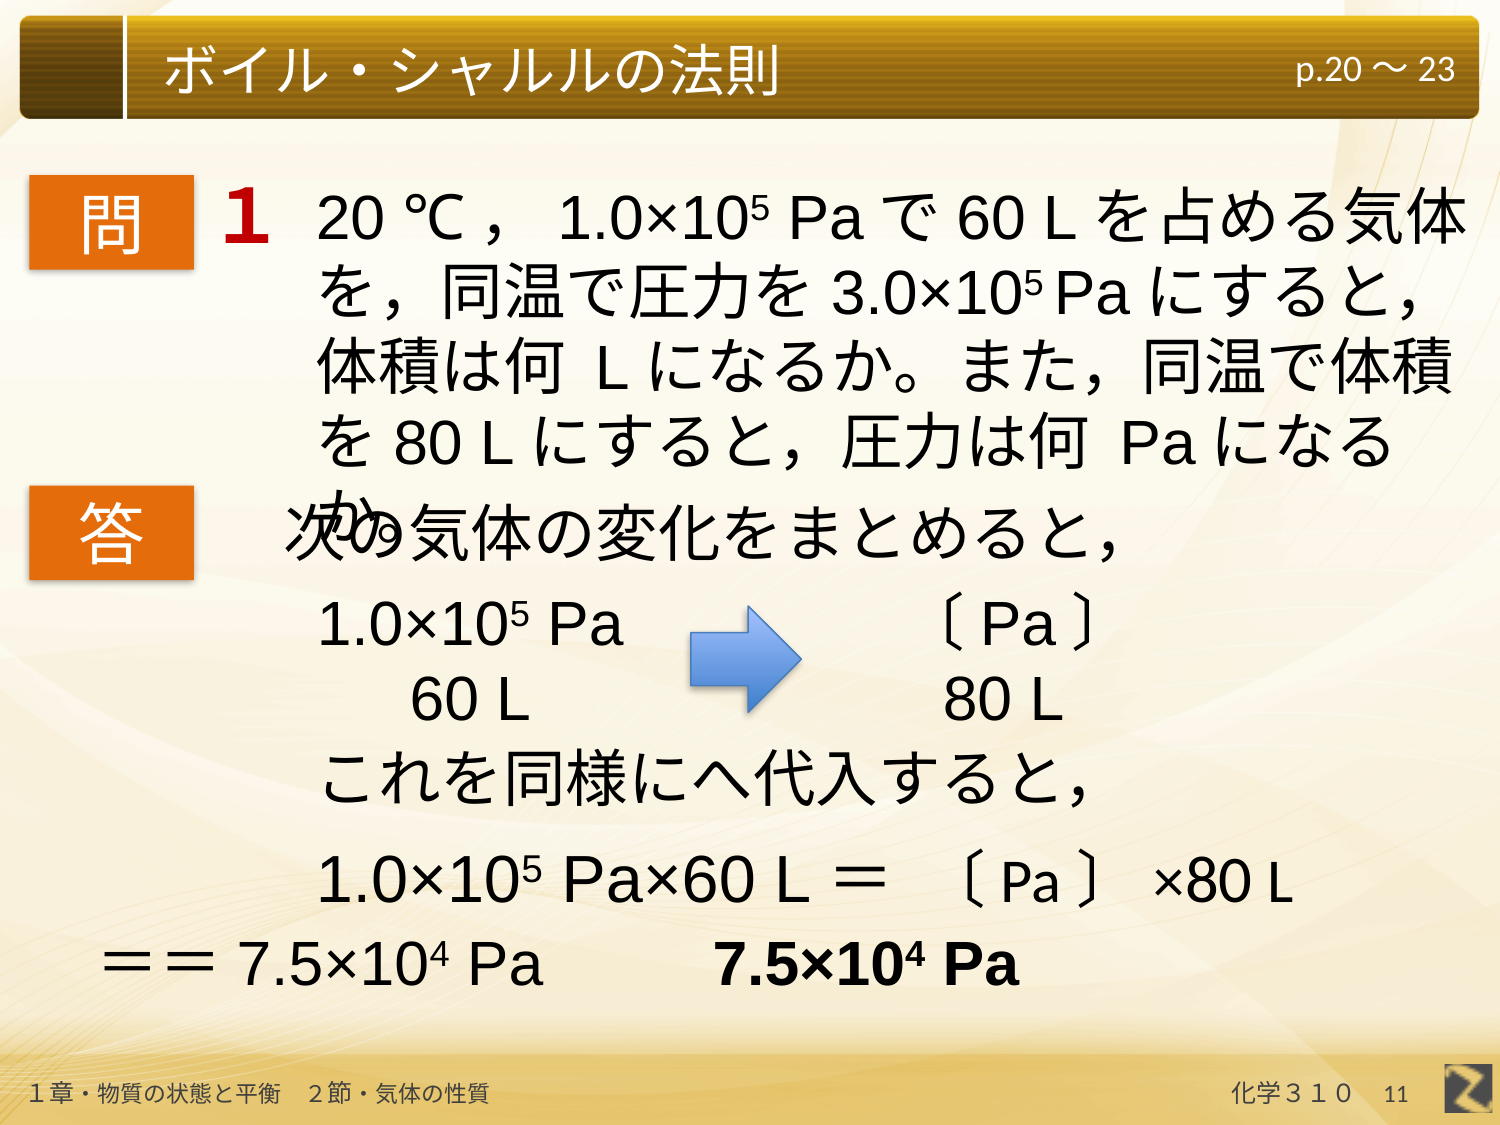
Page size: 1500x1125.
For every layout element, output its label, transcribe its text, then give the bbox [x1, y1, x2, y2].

text_box 問 [29, 174, 195, 270]
text_box １ [194, 160, 278, 266]
picture [0, 0, 1500, 1125]
text_box 1.0×105 Pa 60 L [302, 577, 639, 741]
text_box 20 ℃，1.0×105 Paで60 Lを占める気体を，同温で圧力を3.0×105 Paにすると，体積は何 Lになるか。また，同温で体積を80 Lにすると，圧力は何 Paになるか。 [301, 169, 1500, 559]
slide_number 11 [1356, 1070, 1436, 1118]
text_box [690, 605, 802, 713]
text_box 次の気体の変化をまとめると， [268, 486, 1171, 577]
text_box 答 [29, 485, 195, 581]
